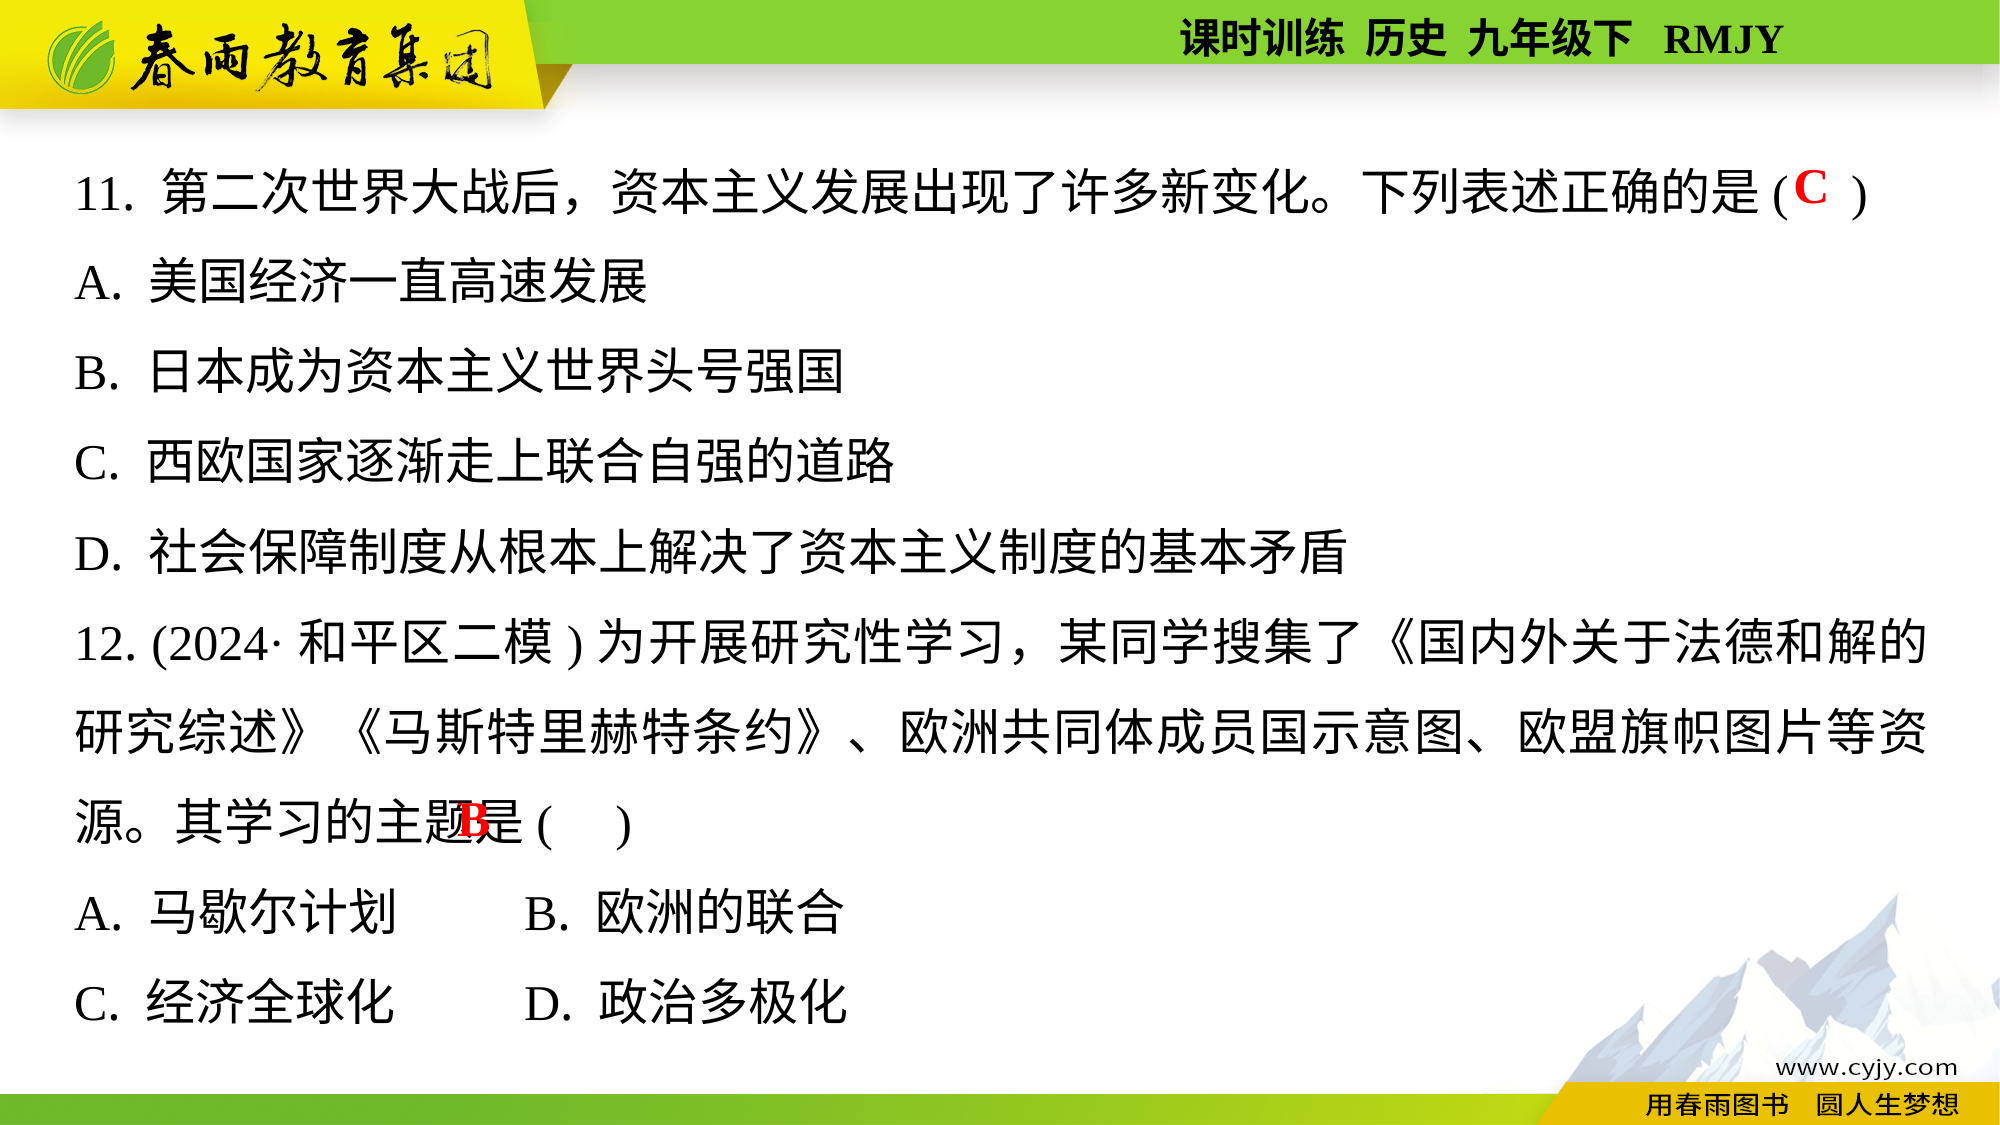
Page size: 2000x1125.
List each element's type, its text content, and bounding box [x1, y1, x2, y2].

text_box C [1778, 146, 1845, 221]
picture [0, 0, 2000, 1125]
text_box B [442, 779, 506, 854]
list 11. 第二次世界大战后，资本主义发展出现了许多新变化。下列表述正确的是( ) A. 美国经济一直高速发展 B. 日本成为资本主义世界头号强国 C. 西欧国家逐渐走上联合自强的道路 D. 社会保障制度从根本上解决了资本主义制度的基本矛盾 12. (2024·和平区二模)为开展研究性学习，某同学搜集了《国内外关于法德和解的研究综述》《马斯特里赫特条约》、欧洲共同体成员国示意图、欧盟旗帜图片等资源。其学习的主题是( ) A. 马歇尔计划 B. 欧洲的联合 C. 经济全球化 D. 政治多极化 [59, 122, 1944, 1047]
